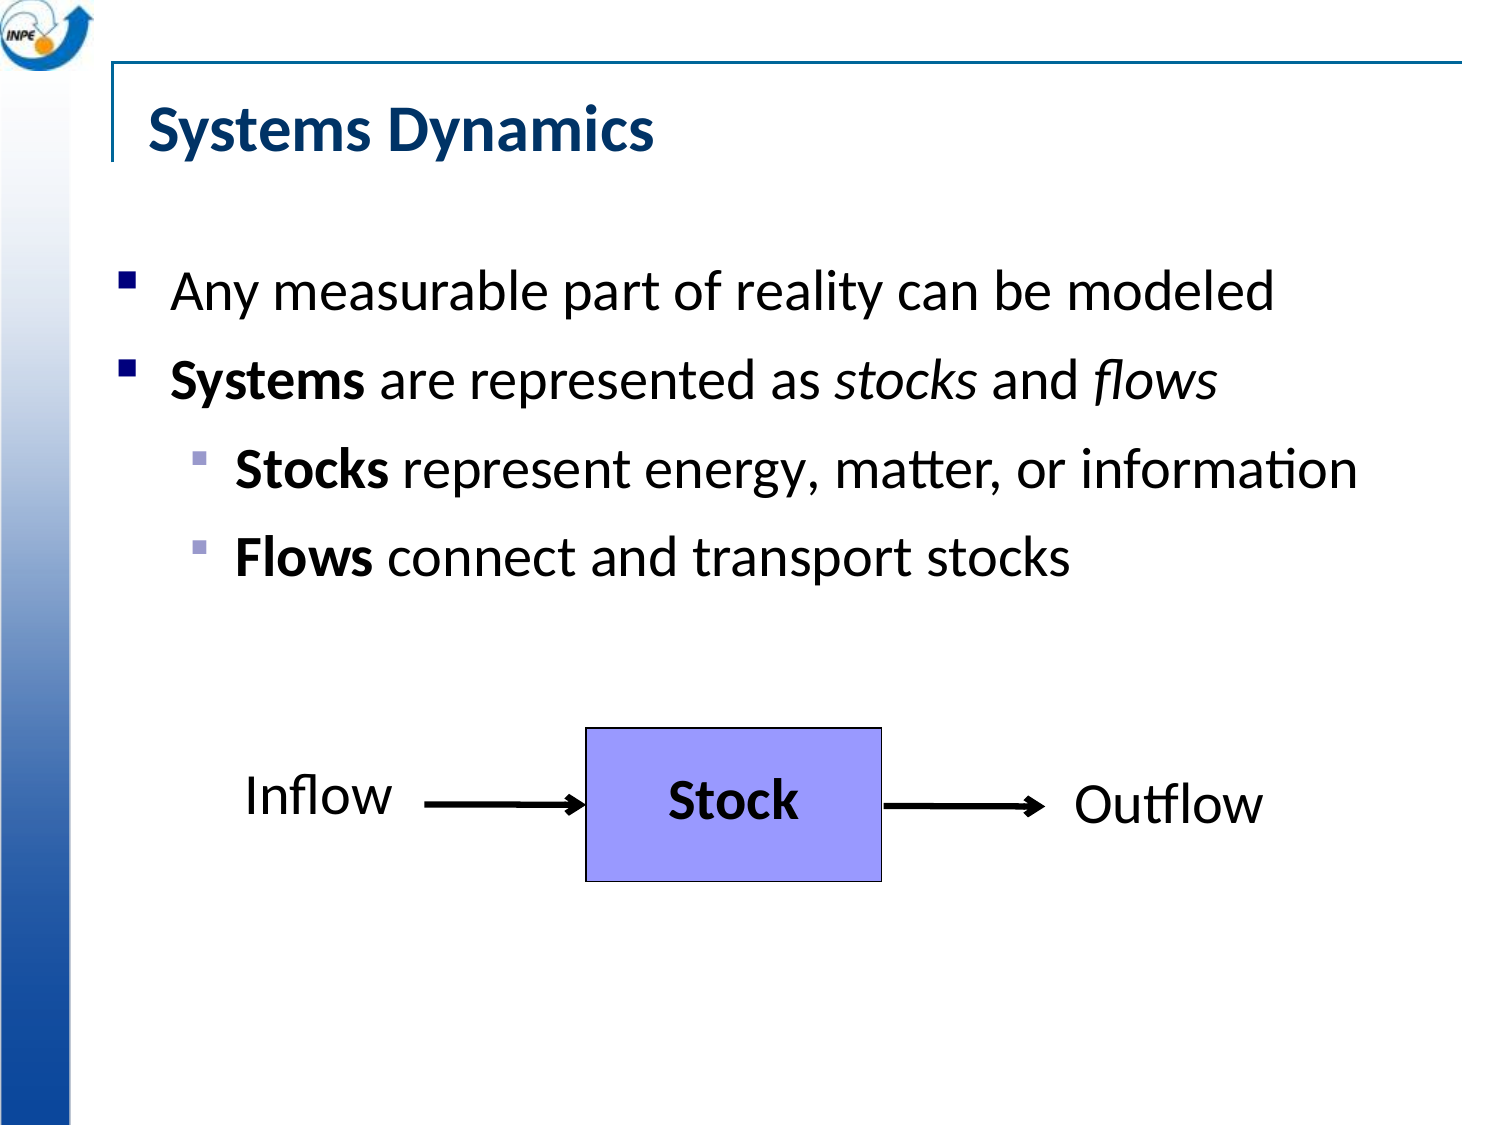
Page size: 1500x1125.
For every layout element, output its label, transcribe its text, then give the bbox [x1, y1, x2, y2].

list Any measurable part of reality can be modeled Systems are represented as stocks and flows Stocks represent energy, matter, or information Flows connect and transport stocks [98, 237, 1449, 598]
text_box Inflow [229, 748, 443, 849]
picture [0, 0, 94, 1125]
title Systems Dynamics [133, 62, 1471, 188]
text_box Stock [586, 728, 882, 882]
text_box Outflow [1059, 758, 1376, 859]
